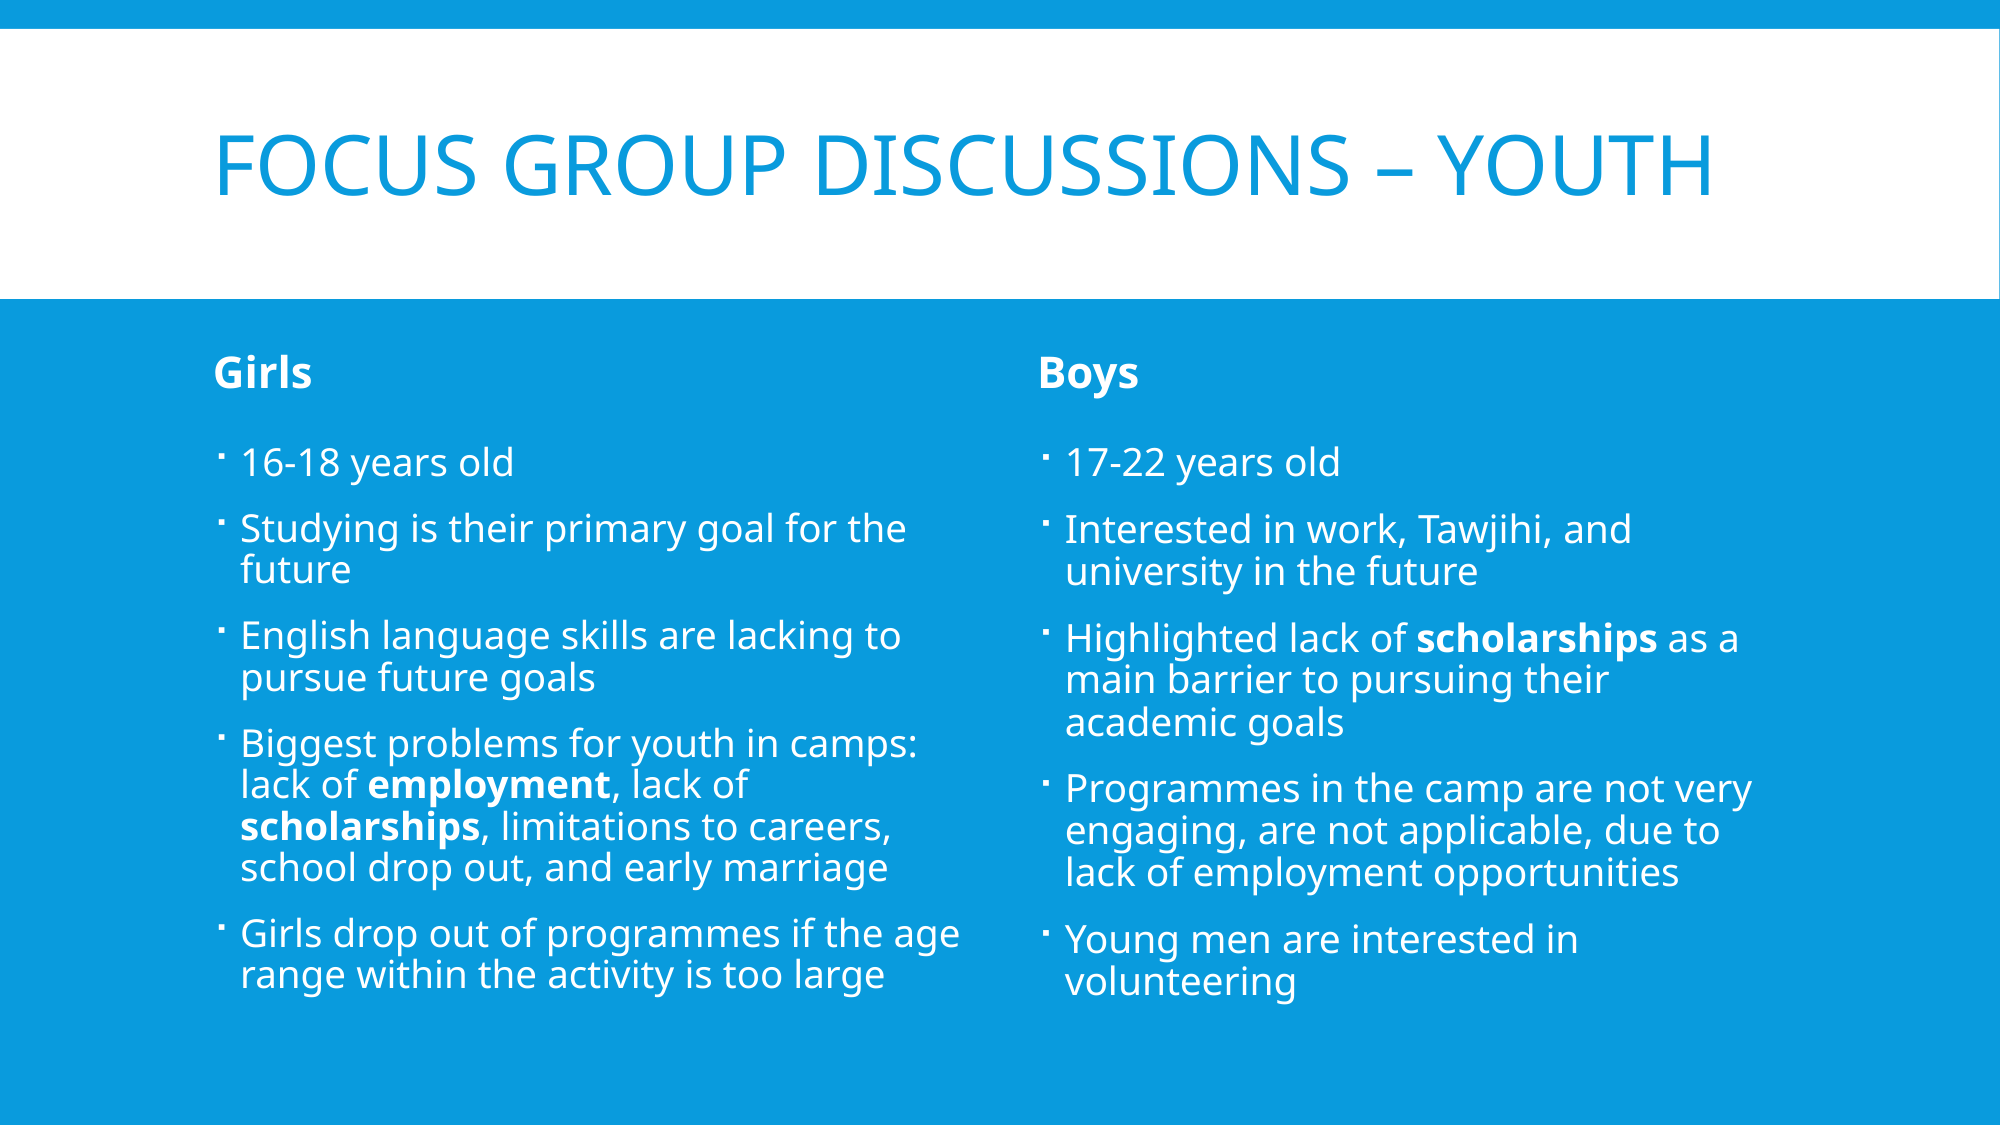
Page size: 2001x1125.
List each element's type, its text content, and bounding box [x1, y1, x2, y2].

list Boys [1022, 313, 1803, 435]
title Focus Group discussions – youth [197, 46, 1803, 295]
list 17-22 years old Interested in work, Tawjihi, and university in the future Highlighted lack of scholarships as a main barrier to pursuing their academic goals Programmes in the camp are not very engaging, are not applicable, due to lack of employment opportunities Young men are interested in volunteering [1022, 435, 1803, 1021]
list 16-18 years old Studying is their primary goal for the future English language skills are lacking to pursue future goals Biggest problems for youth in camps: lack of employment, lack of scholarships, limitations to careers, school drop out, and early marriage Girls drop out of programmes if the age range within the activity is too large [198, 435, 978, 1021]
list Girls [198, 313, 978, 435]
